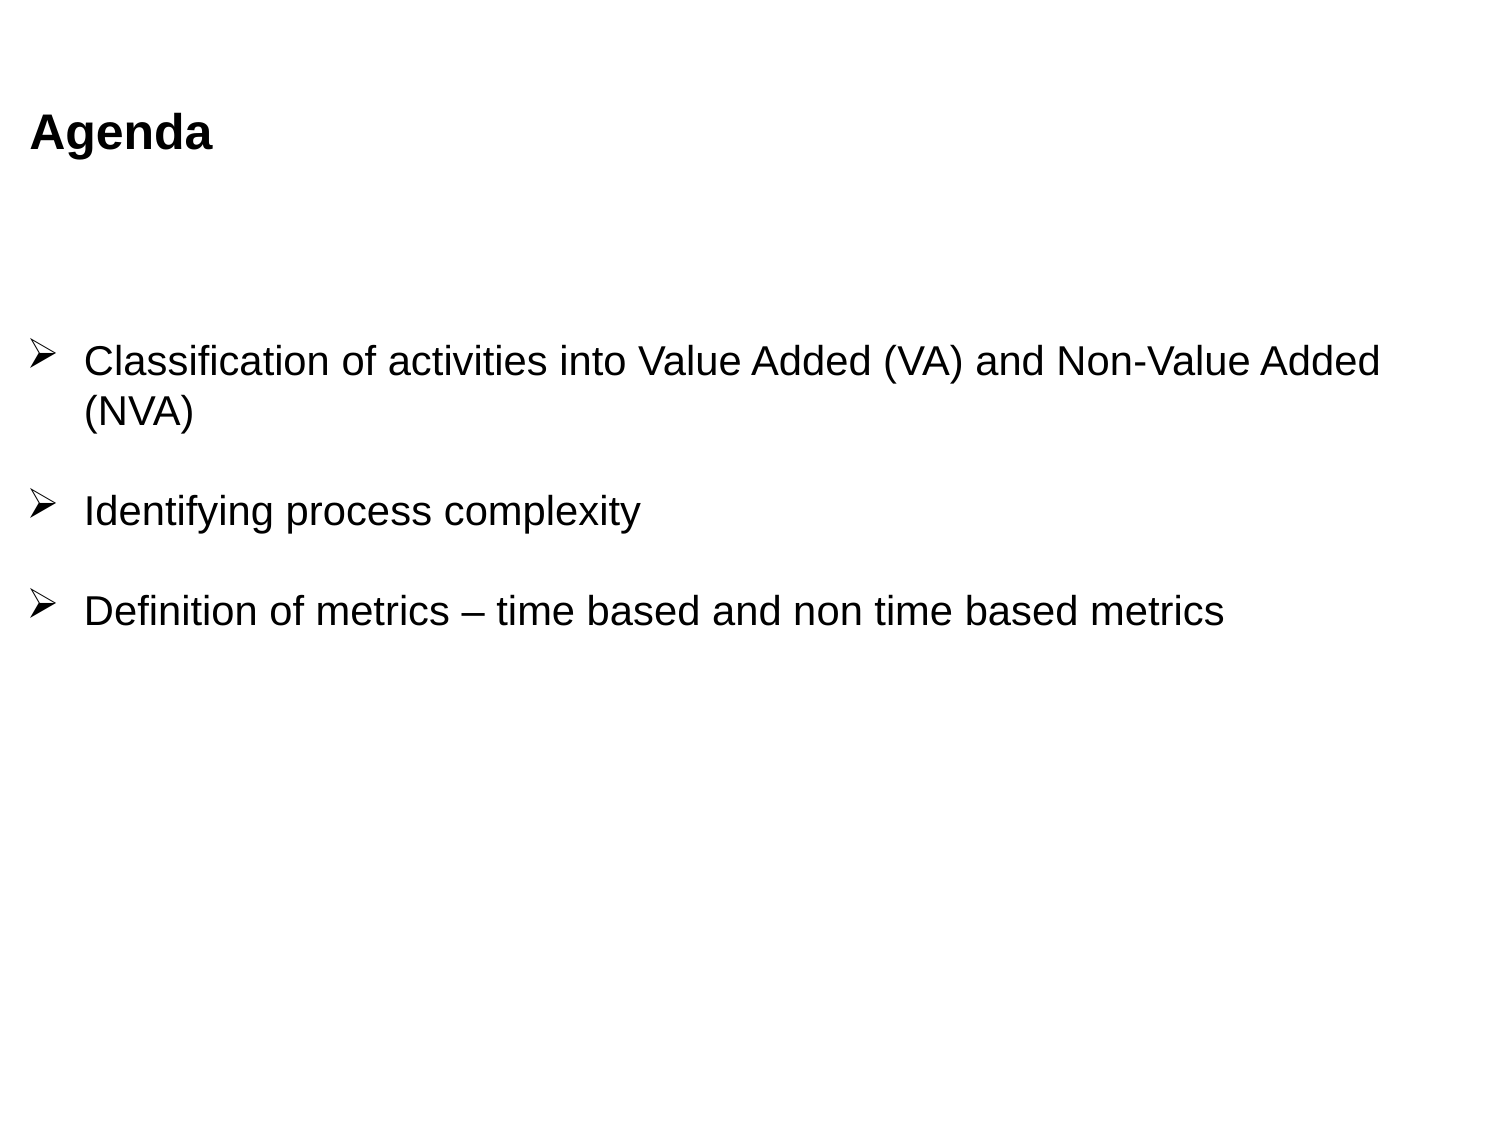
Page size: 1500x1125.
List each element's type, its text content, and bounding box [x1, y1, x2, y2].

title Agenda [29, 99, 1471, 235]
subtitle Classification of activities into Value Added (VA) and Non-Value Added (NVA) Identifying process complexity Definition of metrics – time based and non time based metrics [26, 333, 1471, 697]
